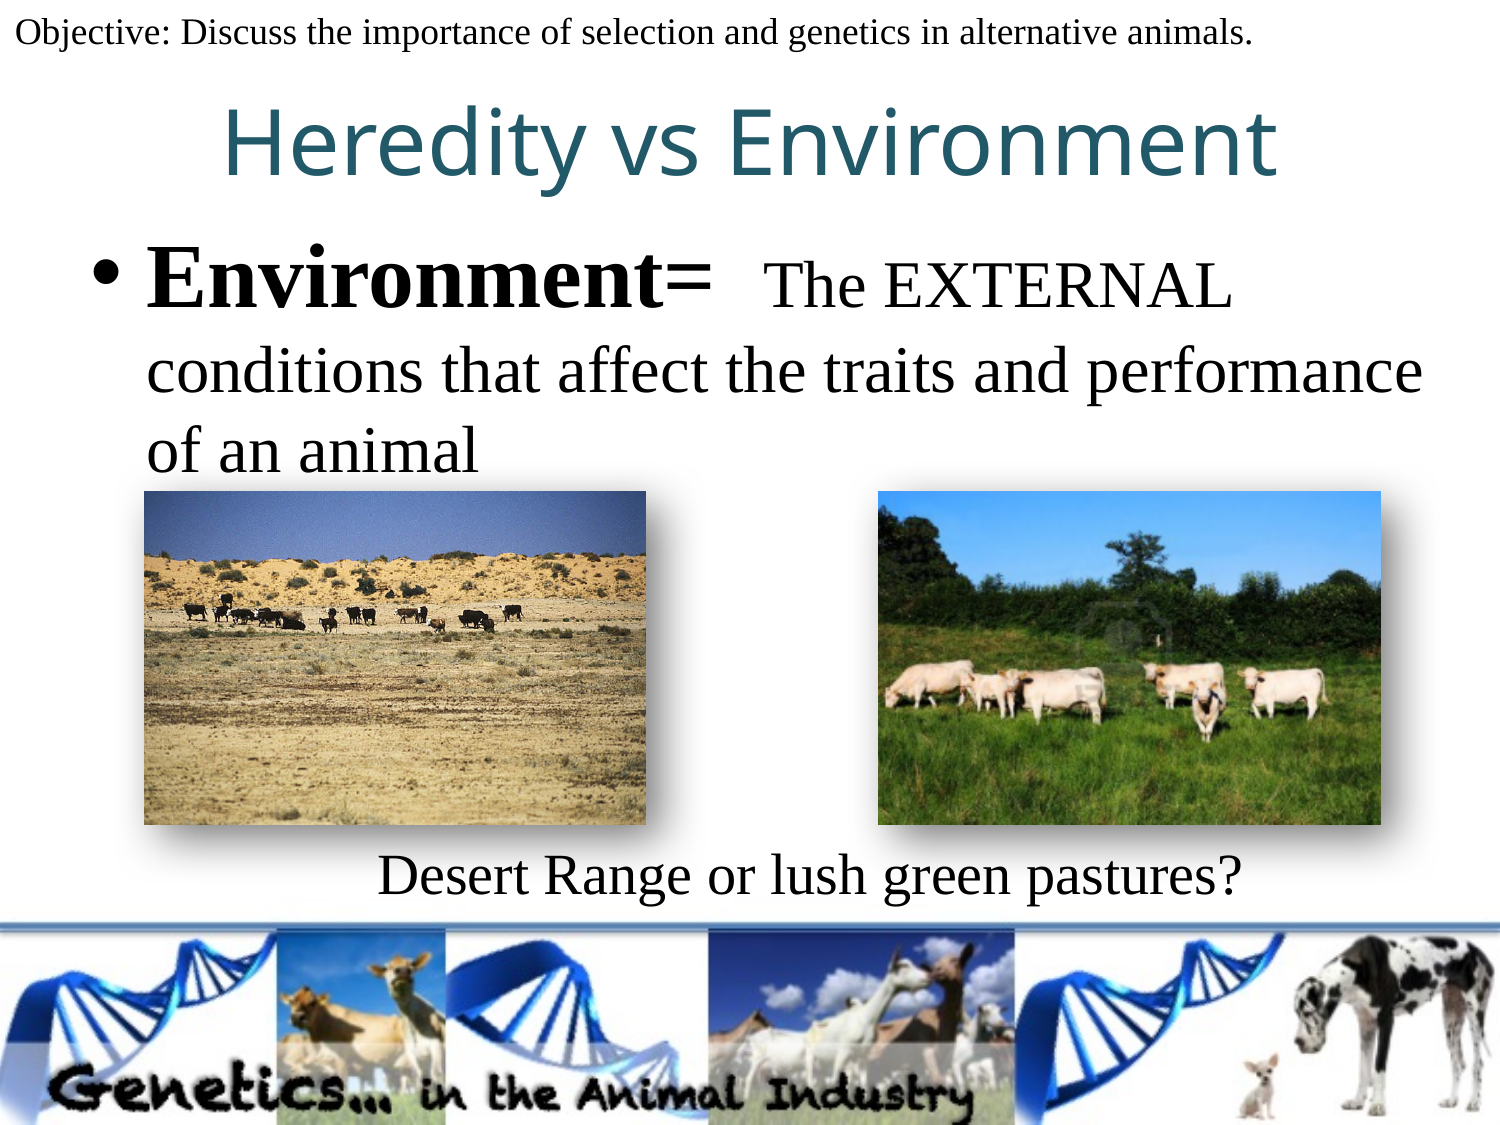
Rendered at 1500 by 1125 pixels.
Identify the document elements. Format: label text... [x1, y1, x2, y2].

title Heredity vs Environment [75, 60, 1425, 208]
text_box Objective: Discuss the importance of selection and genetics in alternative animals. [0, 0, 1500, 60]
list Environment= The EXTERNAL conditions that affect the traits and performance of an animal [75, 208, 1468, 951]
picture [0, 60, 1500, 1125]
text_box Desert Range or lush green pastures? [327, 828, 1294, 984]
picture [877, 491, 1382, 825]
picture [143, 491, 646, 825]
